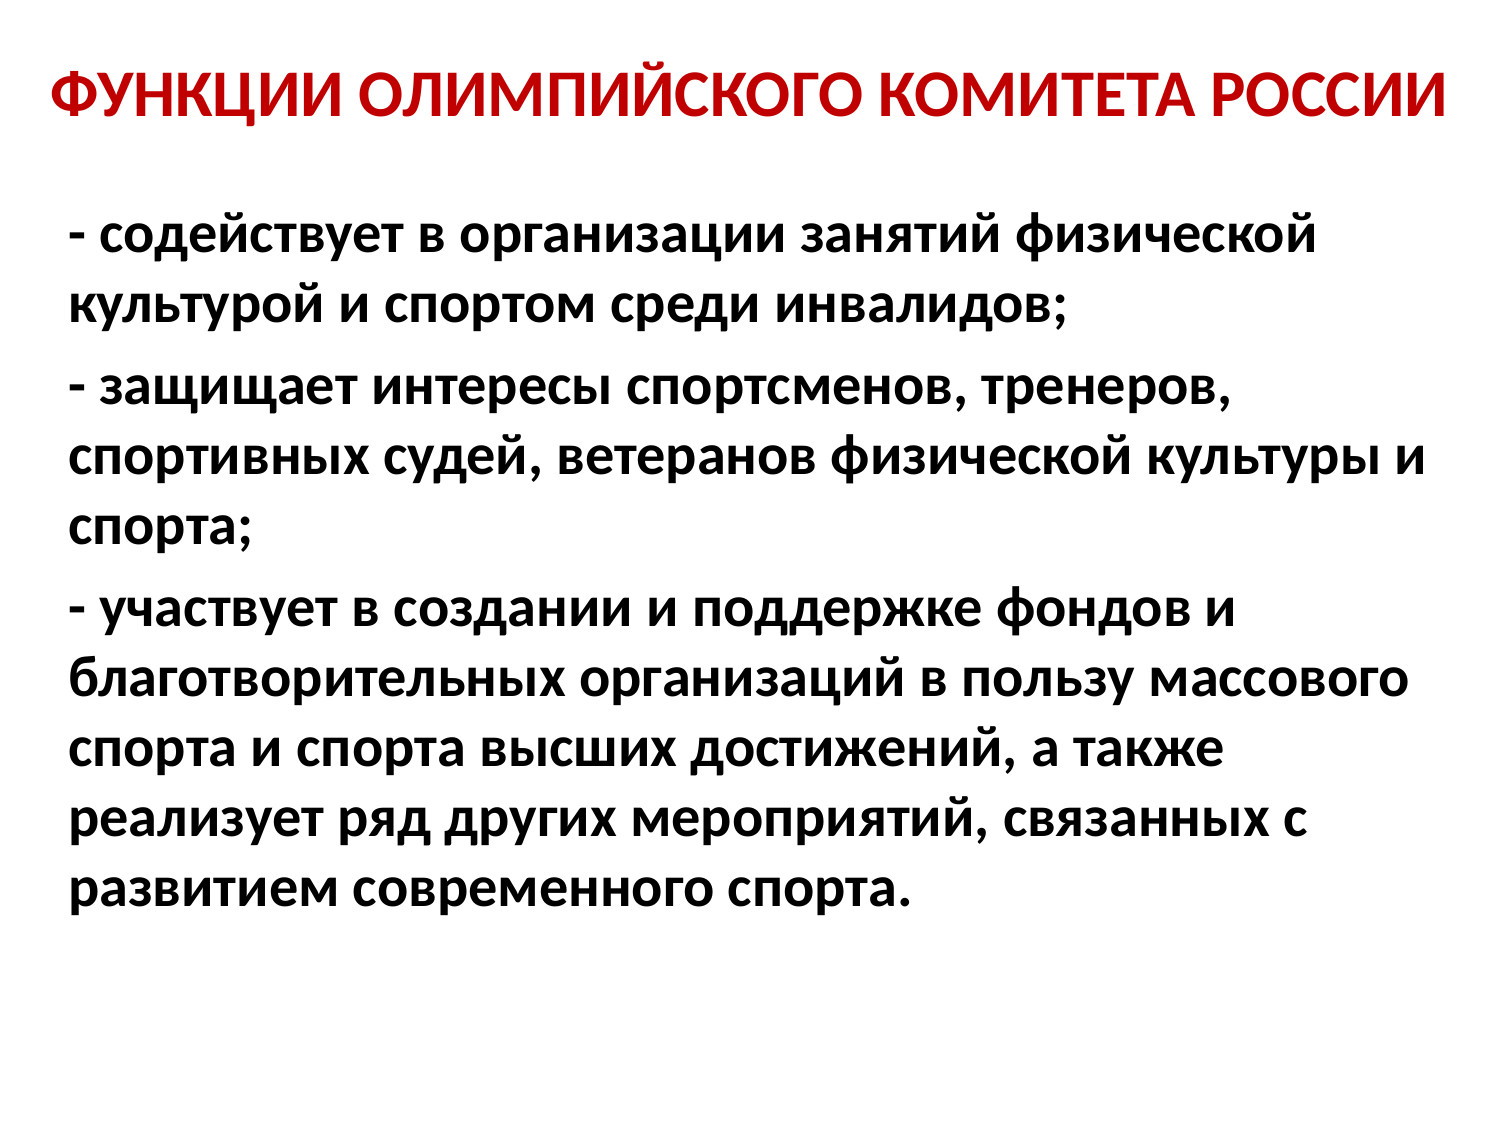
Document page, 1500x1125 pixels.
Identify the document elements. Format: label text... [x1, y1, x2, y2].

list - содействует в организации занятий физической культурой и спортом среди инвалидов; - защищает интересы спортсменов, тренеров, спортивных судей, ветеранов физической культуры и спорта; - участвует в создании и поддержке фондов и благотворительных организаций в пользу массового спорта и спорта высших достижений, а также реализует ряд других мероприятий, связанных с развитием современного спорта. [53, 172, 1459, 1007]
title Функции Олимпийского комитета России [0, 42, 1500, 157]
